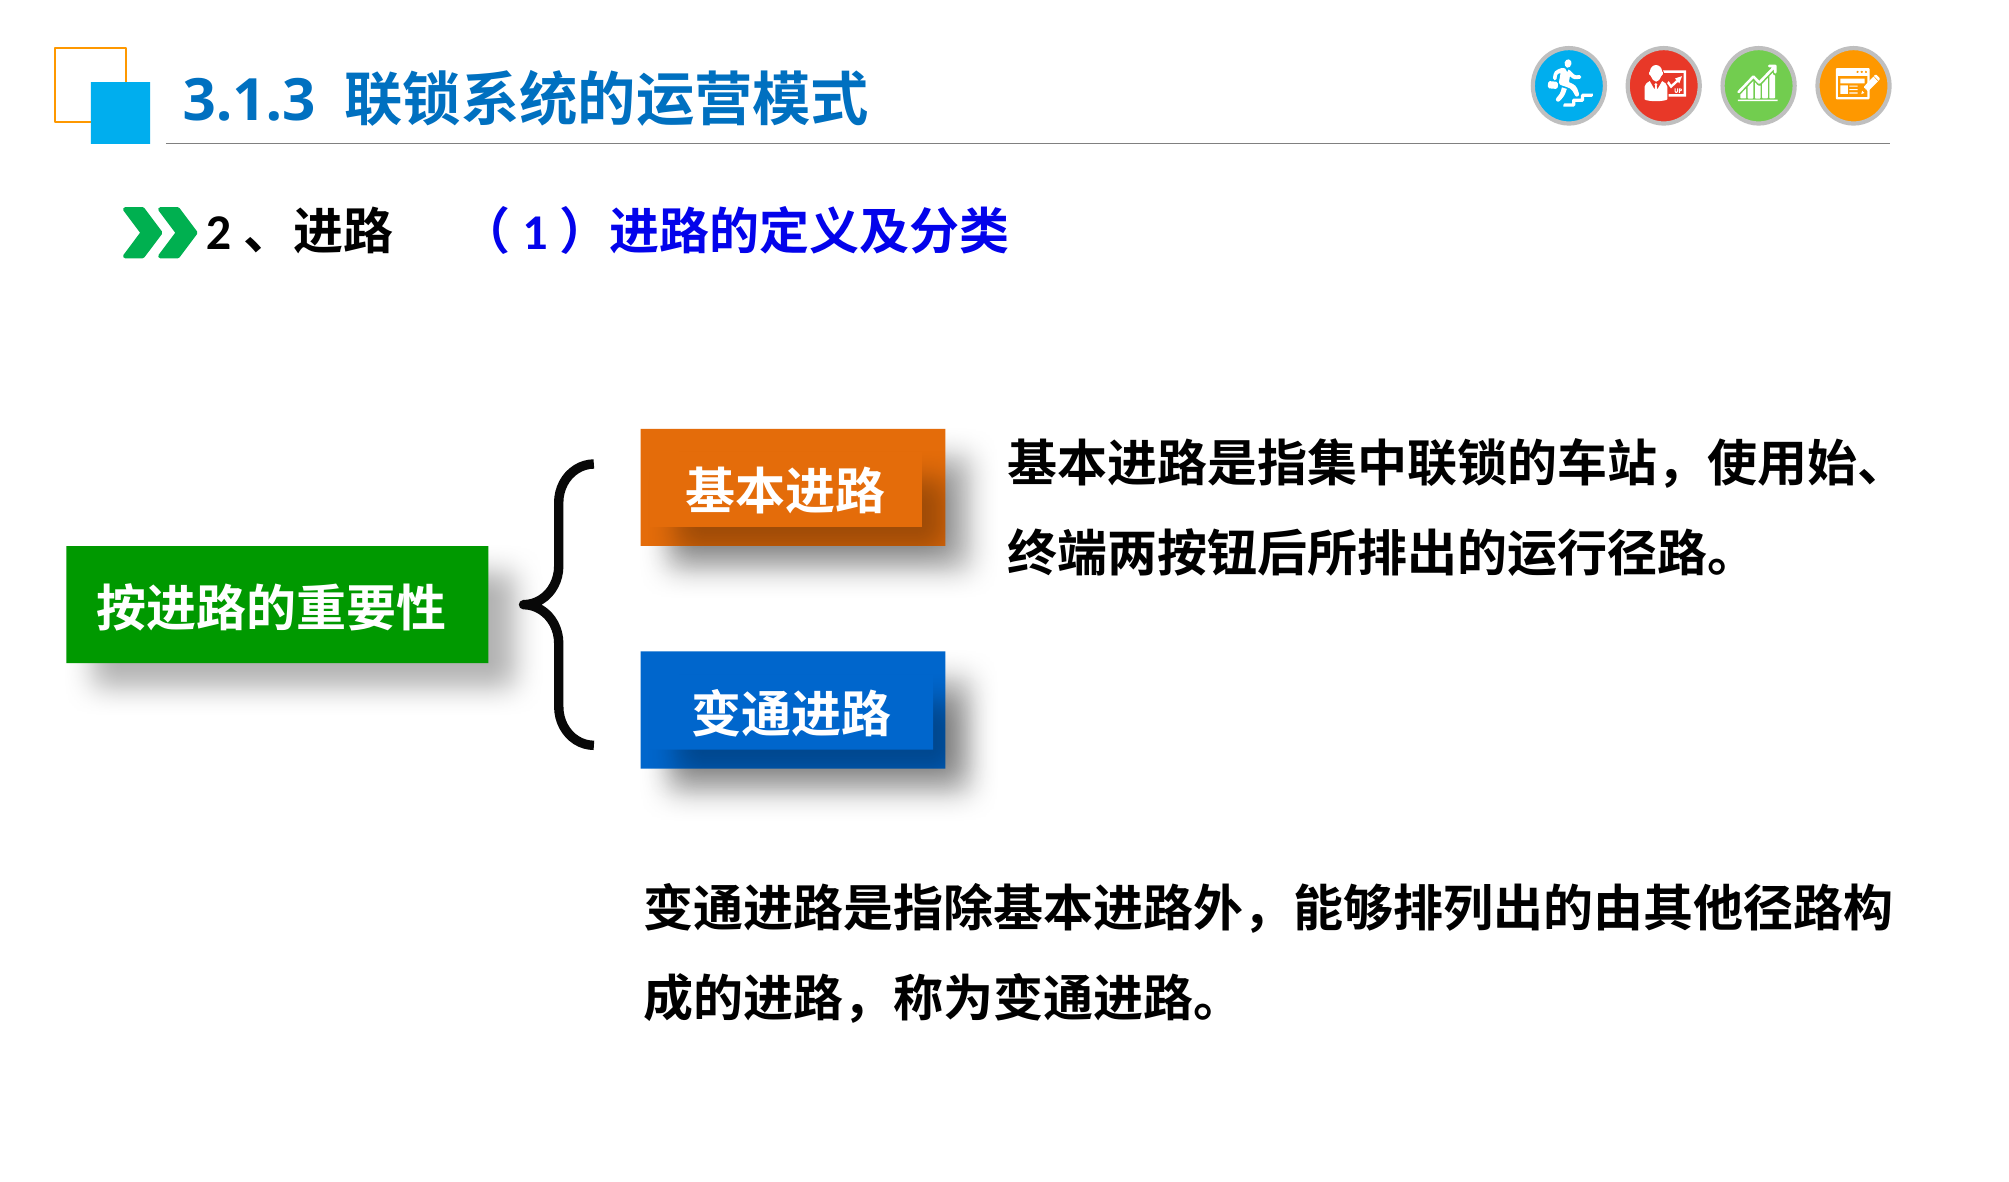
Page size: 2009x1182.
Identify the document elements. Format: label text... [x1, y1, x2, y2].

text_box 基本进路是指集中联锁的车站，使用始、终端两按钮后所排出的运行径路。 [992, 393, 1954, 589]
text_box （1）进路的定义及分类 [445, 192, 1025, 267]
text_box 3.1.3 联锁系统的运营模式 [162, 51, 890, 142]
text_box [66, 545, 489, 664]
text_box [640, 651, 946, 769]
text_box [523, 463, 594, 746]
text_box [640, 428, 946, 547]
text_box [124, 191, 404, 269]
text_box 变通进路是指除基本进路外，能够排列出的由其他径路构成的进路，称为变通进路。 [628, 838, 1918, 1034]
